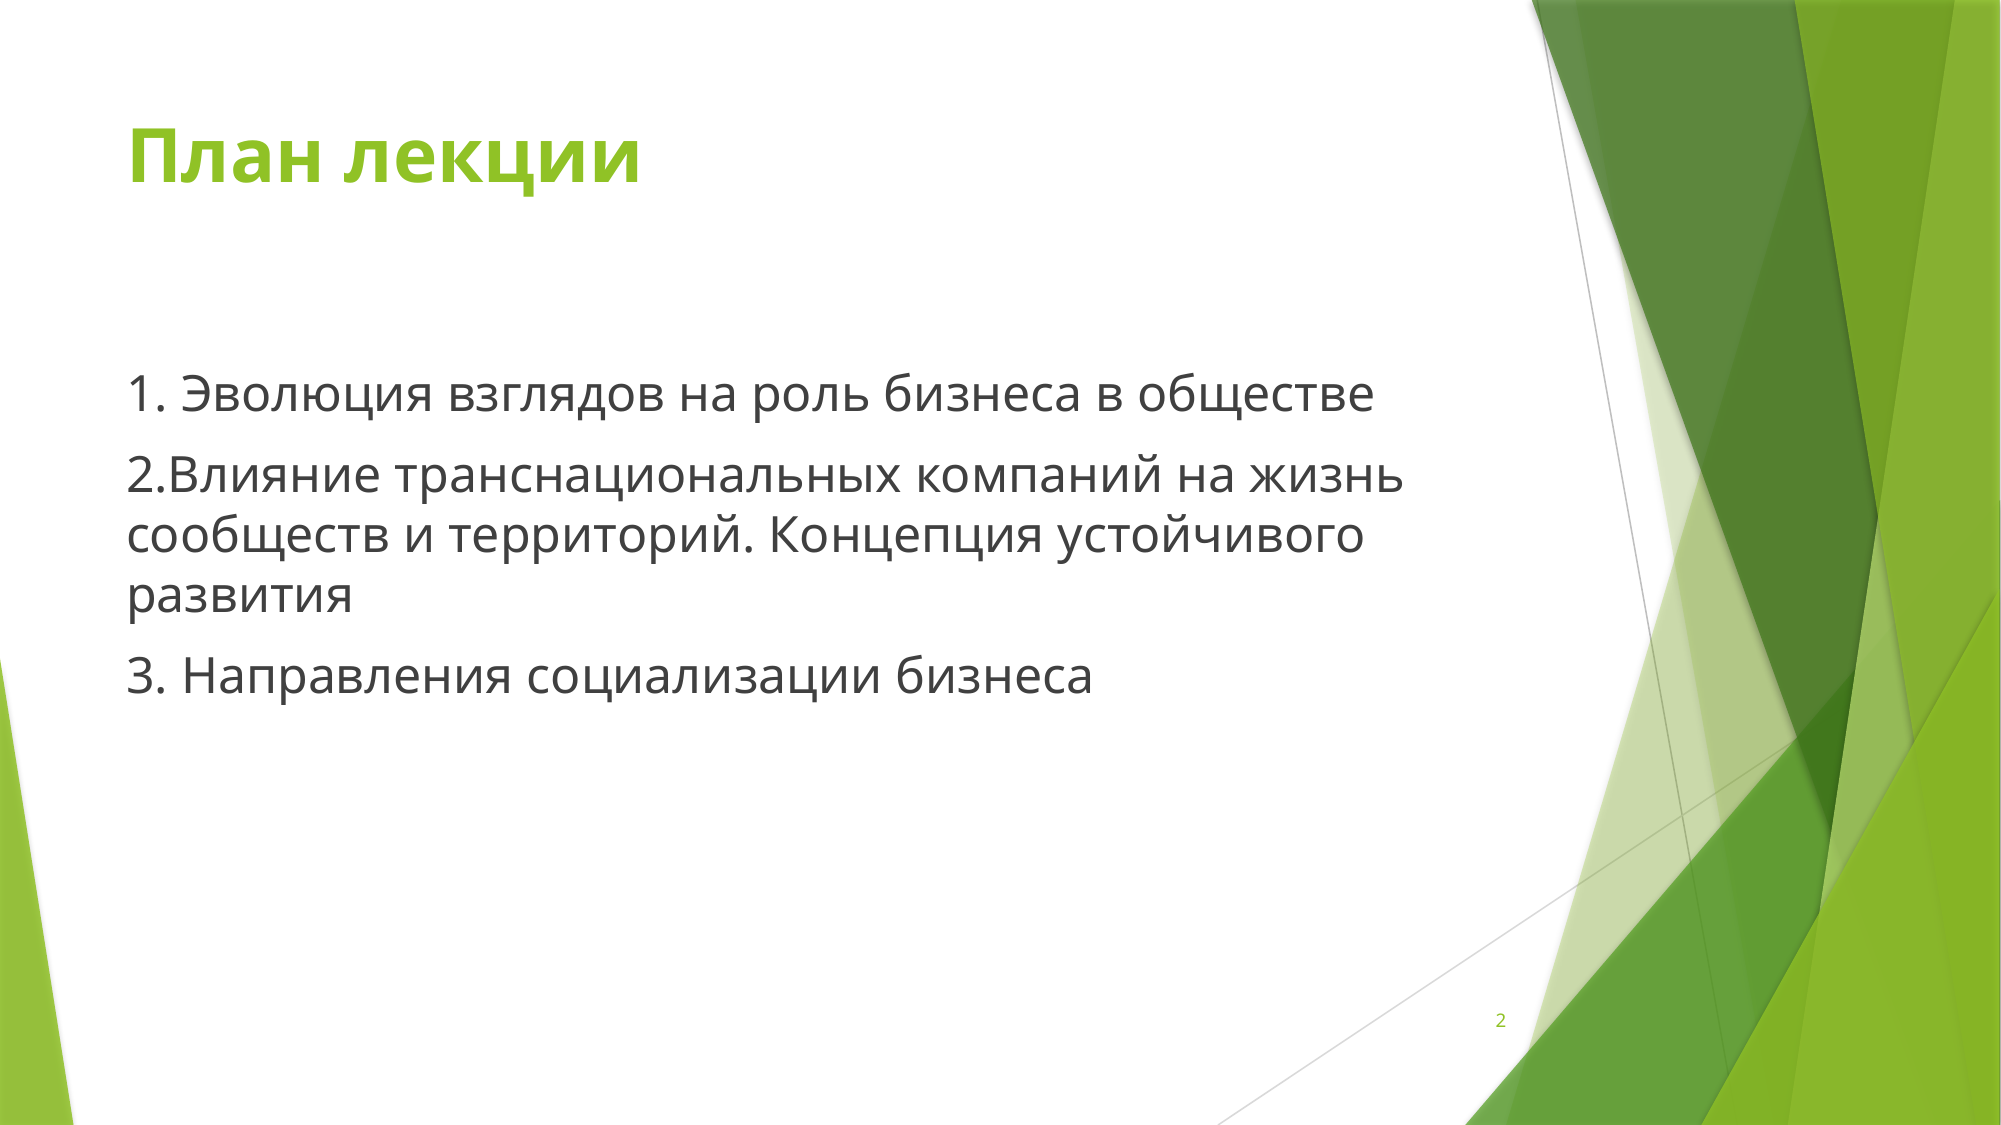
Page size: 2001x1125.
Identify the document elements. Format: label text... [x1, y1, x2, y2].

list 1. Эволюция взглядов на роль бизнеса в обществе 2.Влияние транснациональных компаний на жизнь сообществ и территорий. Концепция устойчивого развития 3. Направления социализации бизнеса [111, 354, 1522, 992]
slide_number 2 [1409, 991, 1522, 1051]
title План лекции [111, 99, 1522, 317]
